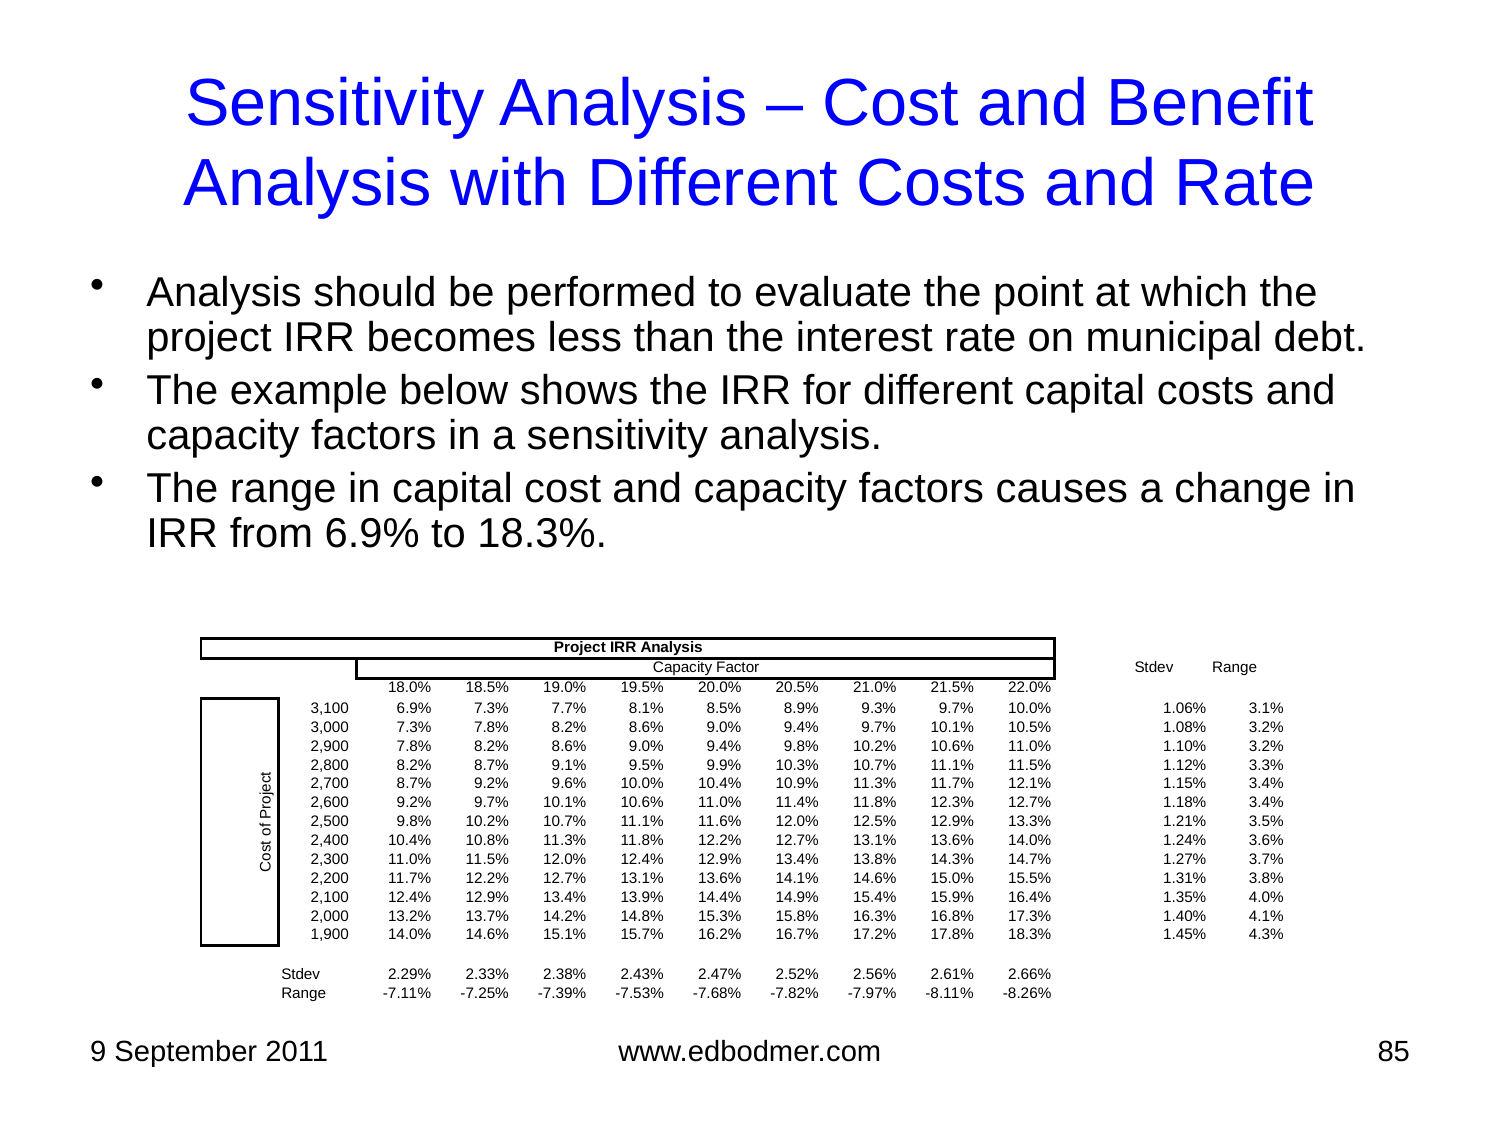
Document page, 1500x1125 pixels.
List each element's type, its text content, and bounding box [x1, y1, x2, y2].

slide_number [74, 1024, 426, 1103]
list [199, 637, 1288, 1004]
footer www.edbodmer.com [512, 1024, 988, 1103]
list Analysis should be performed to evaluate the point at which the project IRR becomes less than the interest rate on municipal debt. The example below shows the IRR for different capital costs and capacity factors in a sensitivity analysis. The range in capital cost and capacity factors causes a change in IRR from 6.9% to 18.3%. [74, 262, 1401, 613]
slide_number 85 [1074, 1024, 1426, 1103]
title Sensitivity Analysis – Cost and Benefit Analysis with Different Costs and Rate [74, 44, 1426, 233]
